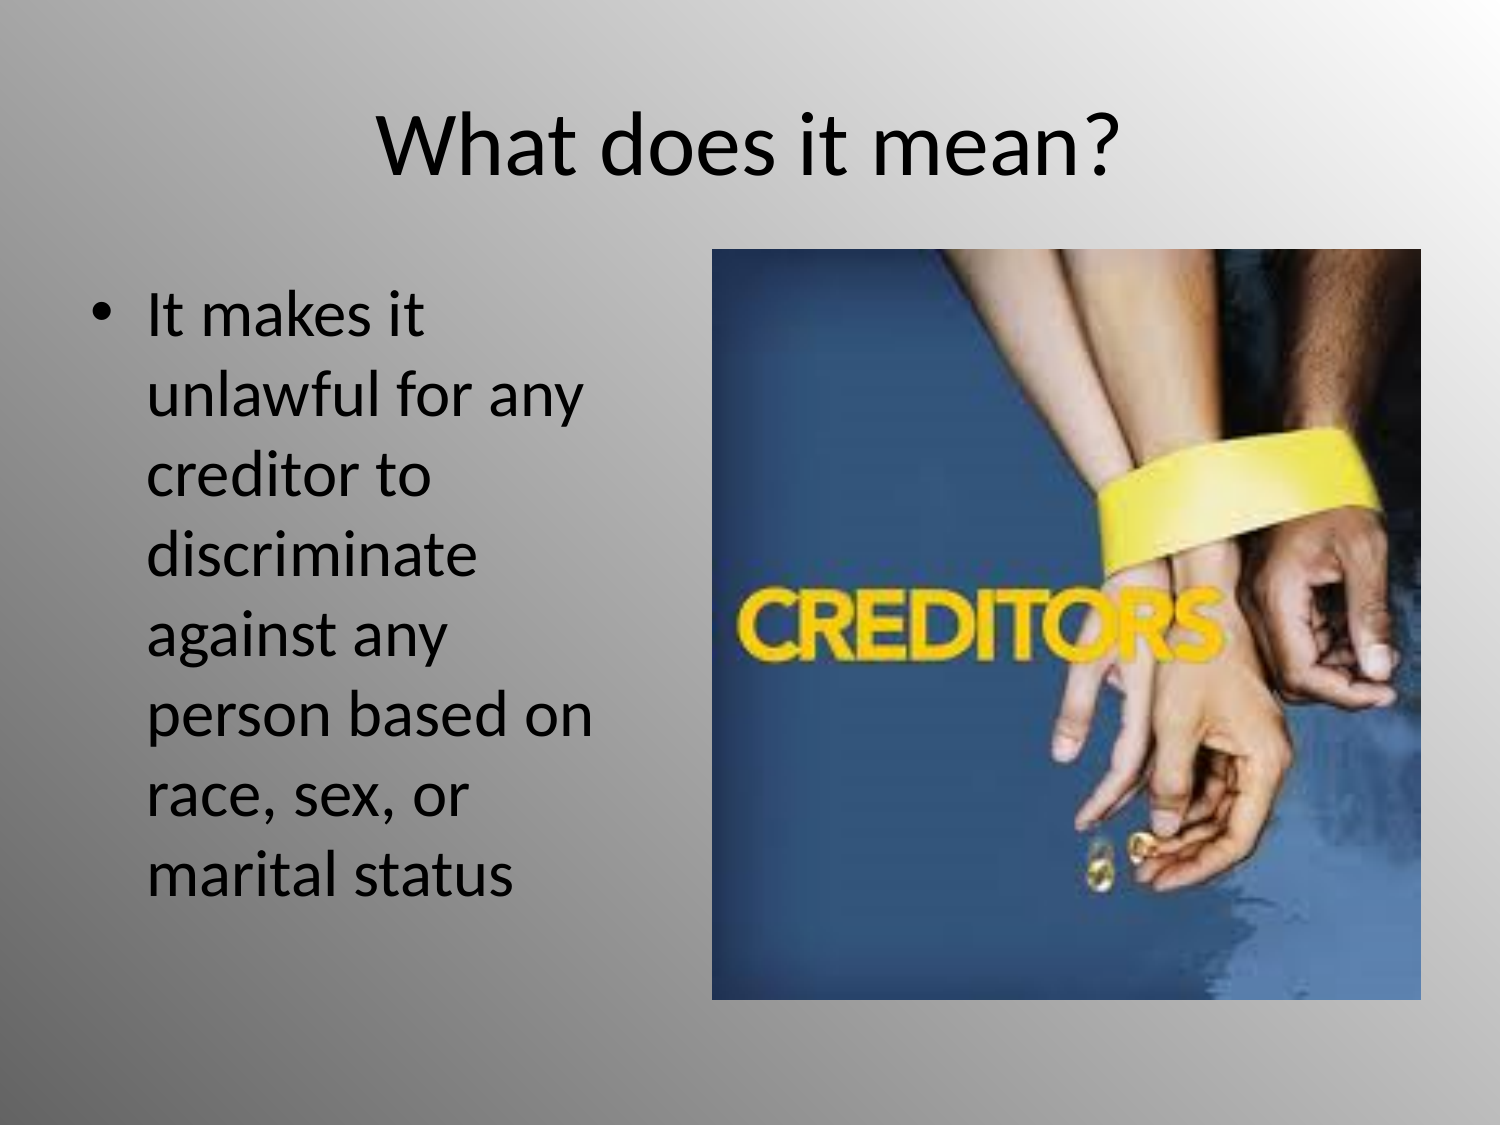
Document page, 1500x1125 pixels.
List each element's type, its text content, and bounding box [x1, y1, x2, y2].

title What does it mean? [75, 45, 1425, 233]
picture [712, 249, 1421, 1001]
list It makes it unlawful for any creditor to discriminate against any person based on race, sex, or marital status [75, 262, 625, 1005]
